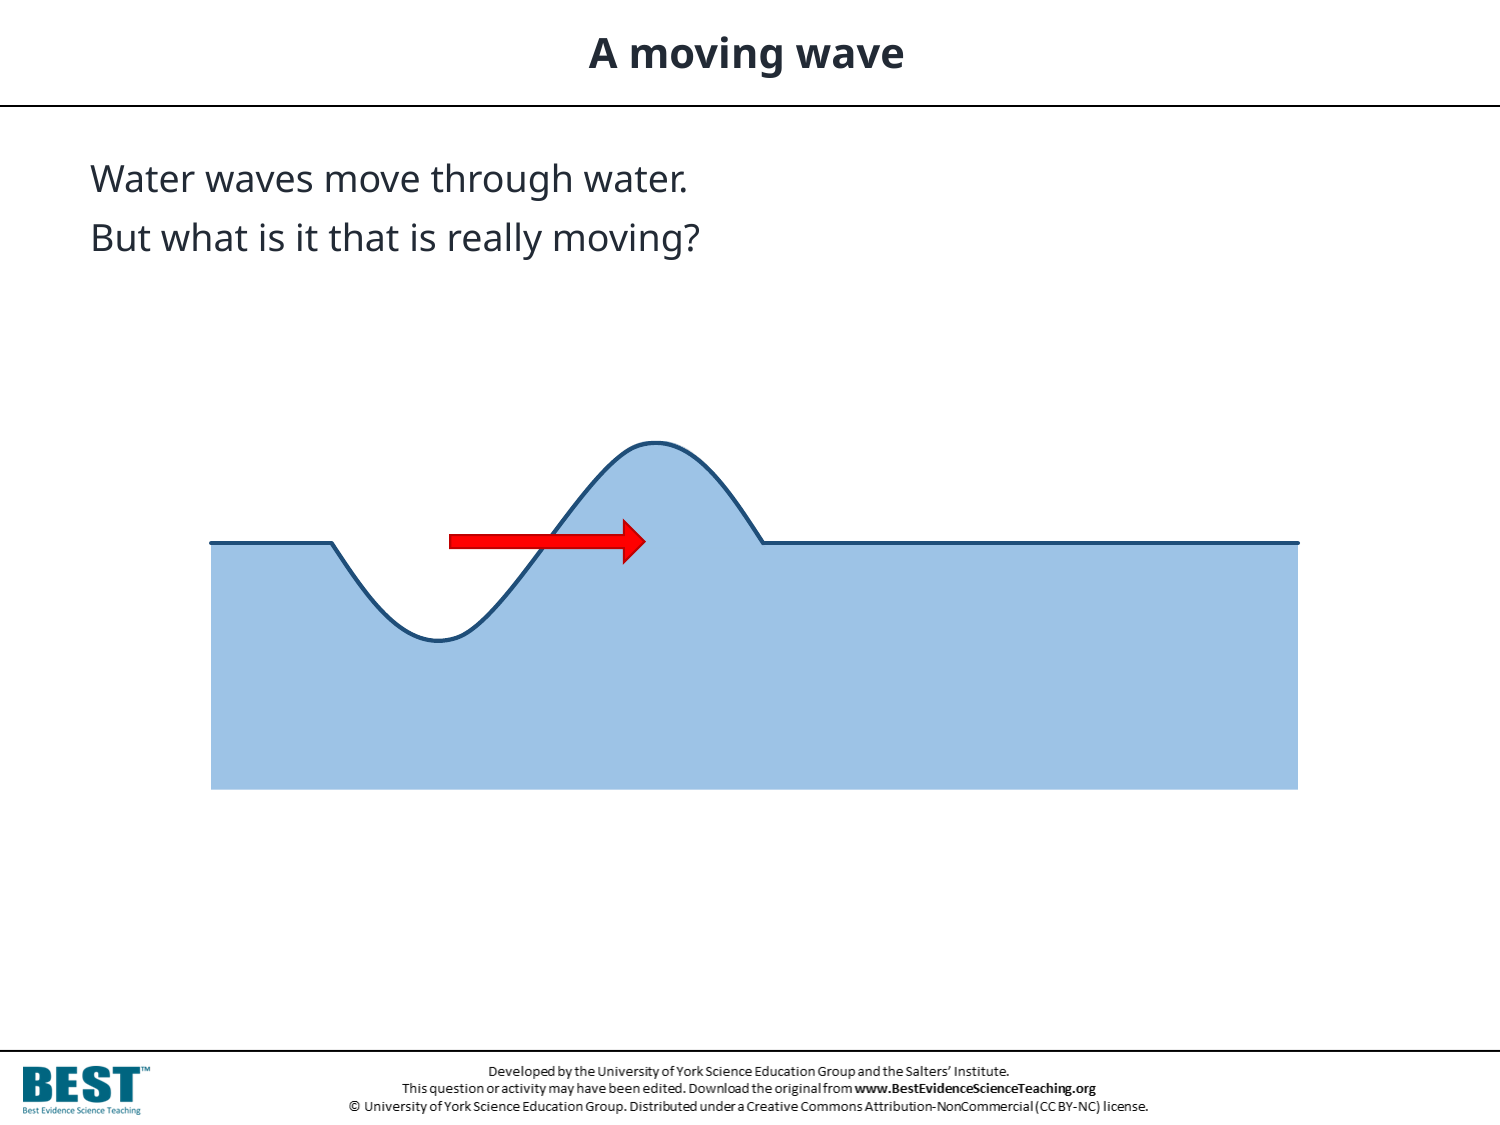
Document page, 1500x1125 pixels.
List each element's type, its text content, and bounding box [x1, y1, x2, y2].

picture [0, 105, 1500, 1125]
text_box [211, 440, 1298, 790]
text_box A moving wave [23, 4, 1471, 99]
